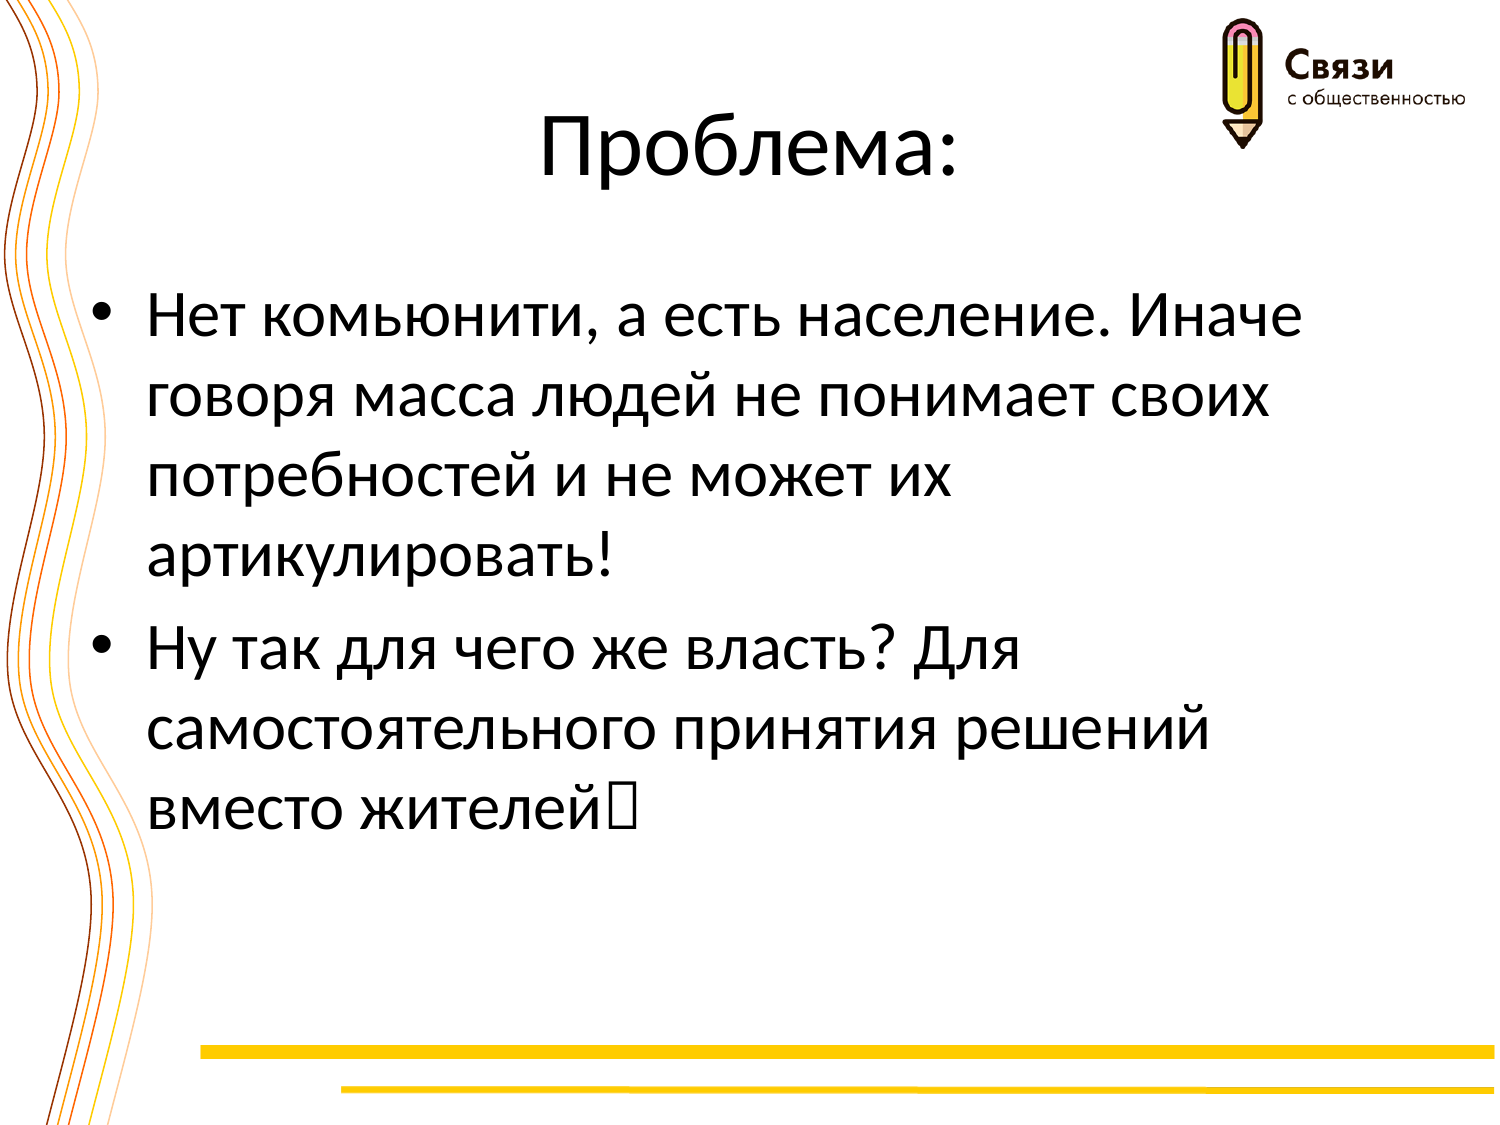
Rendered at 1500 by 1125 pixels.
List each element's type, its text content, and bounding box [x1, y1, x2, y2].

list Нет комьюнити, а есть население. Иначе говоря масса людей не понимает своих потребностей и не может их артикулировать! Ну так для чего же власть? Для самостоятельного принятия решений вместо жителей [213, 262, 1425, 1005]
title Проблема: [213, 45, 1425, 233]
picture [199, 1045, 1495, 1059]
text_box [4, 0, 207, 1125]
picture [339, 1086, 1495, 1095]
picture [1222, 18, 1472, 150]
